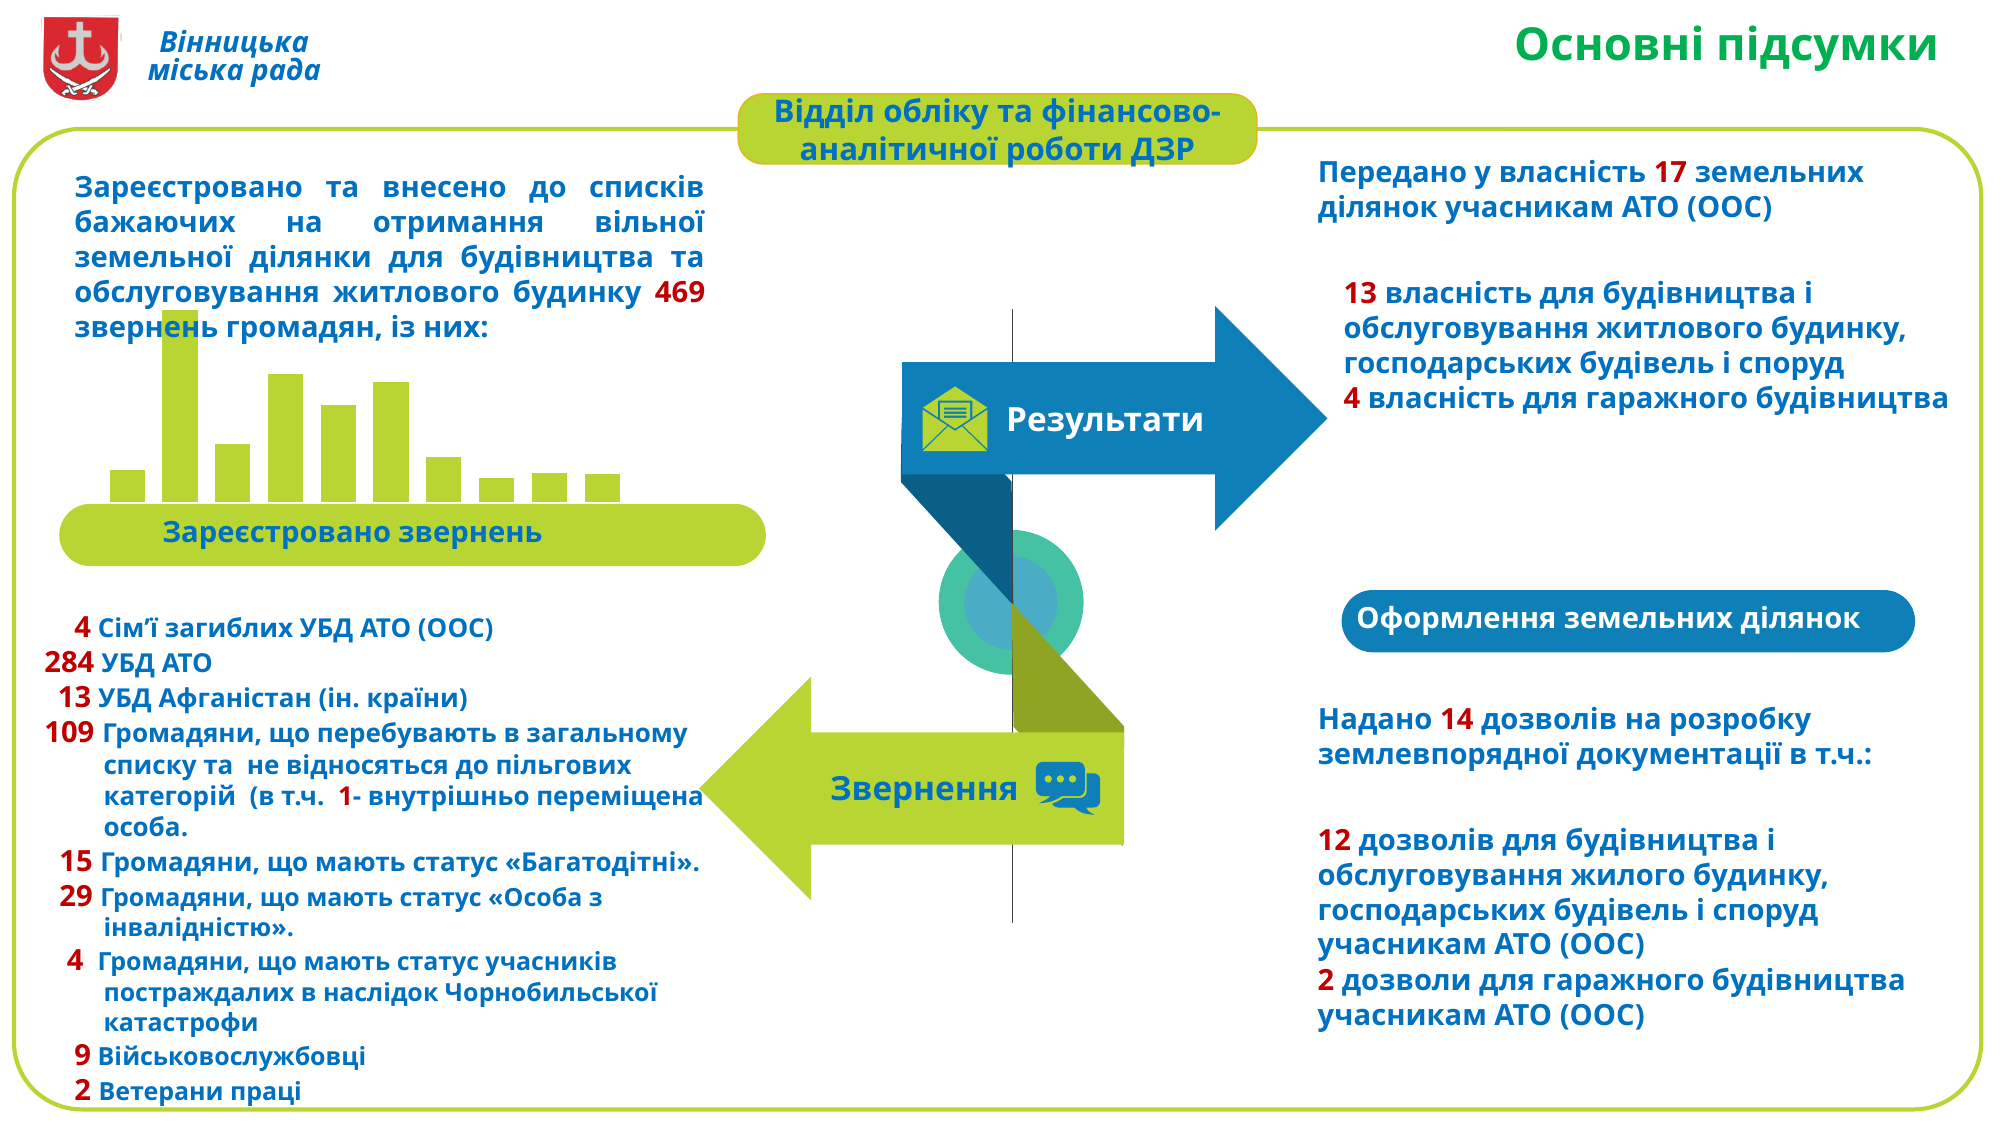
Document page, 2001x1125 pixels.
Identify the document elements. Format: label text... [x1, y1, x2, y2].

text_box Основні підсумки [1426, 9, 1942, 85]
text_box [13, 128, 1982, 1110]
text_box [1302, 589, 1943, 1041]
text_box Передано у власність 17 земельних ділянок учасникам АТО (ООС) [1960, 146, 2000, 231]
chart [89, 273, 640, 507]
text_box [698, 306, 1328, 924]
text_box Відділ обліку та фінансово-аналітичної роботи ДЗР [738, 93, 1257, 164]
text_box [21, 503, 779, 1058]
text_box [40, 13, 345, 103]
